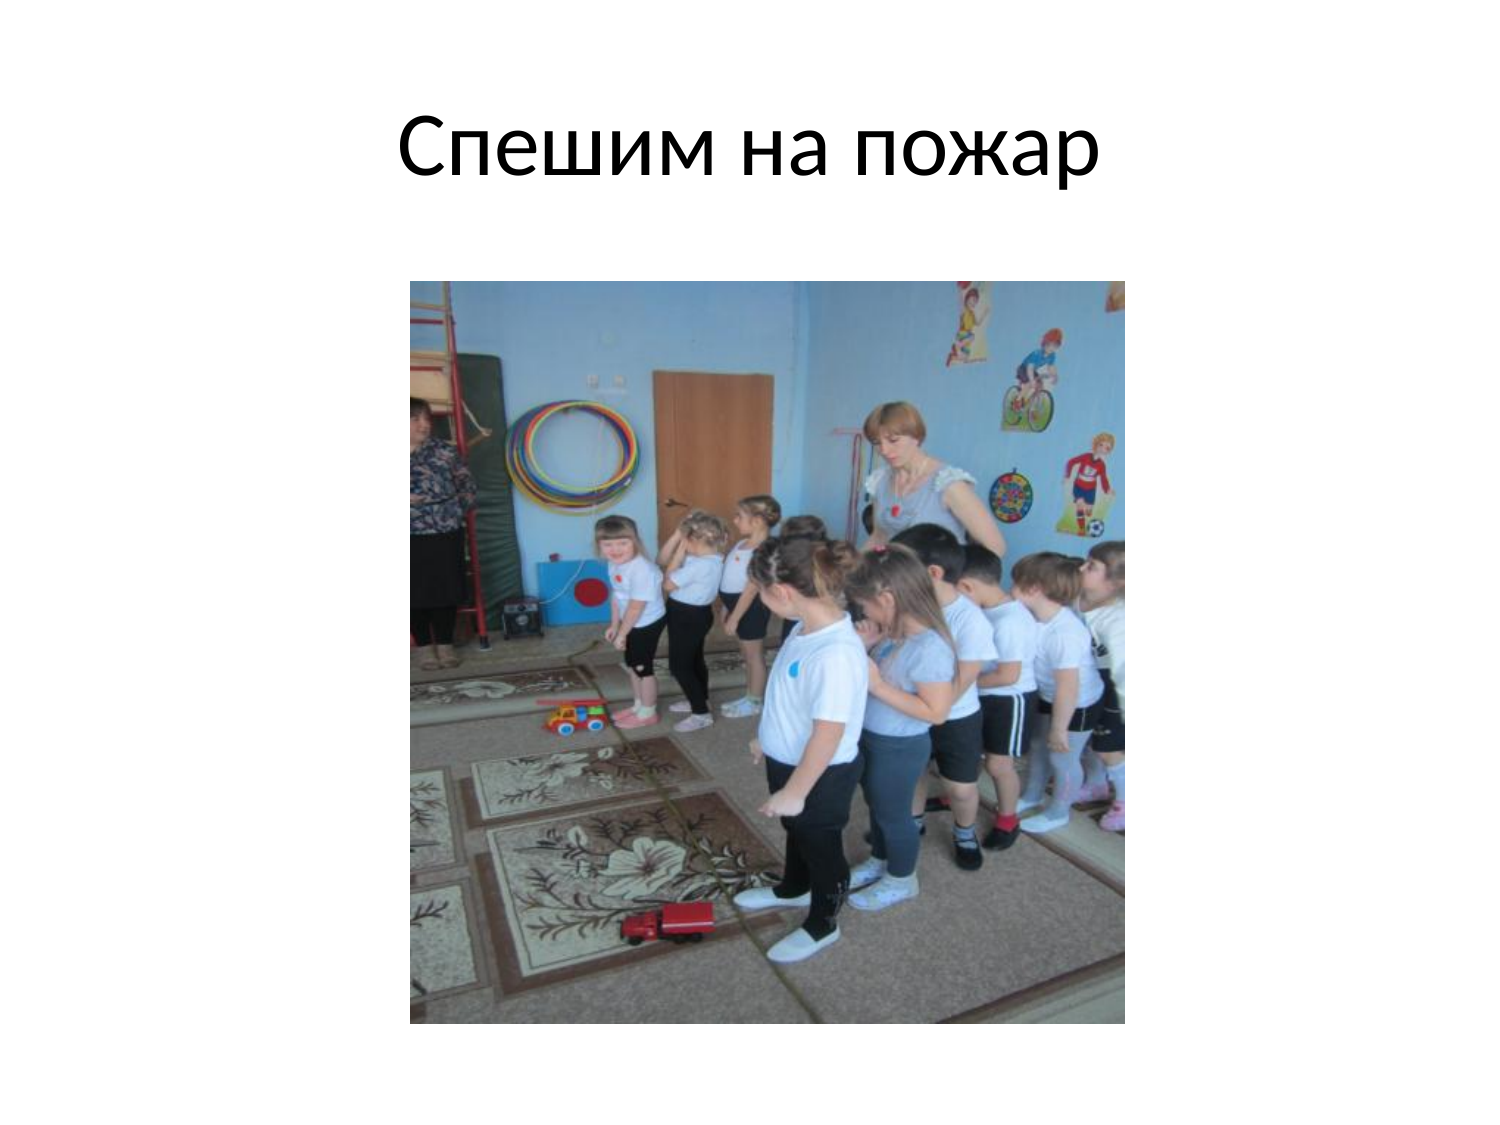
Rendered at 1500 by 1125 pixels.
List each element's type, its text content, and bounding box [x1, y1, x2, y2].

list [409, 280, 1126, 1024]
title Спешим на пожар [75, 45, 1425, 233]
